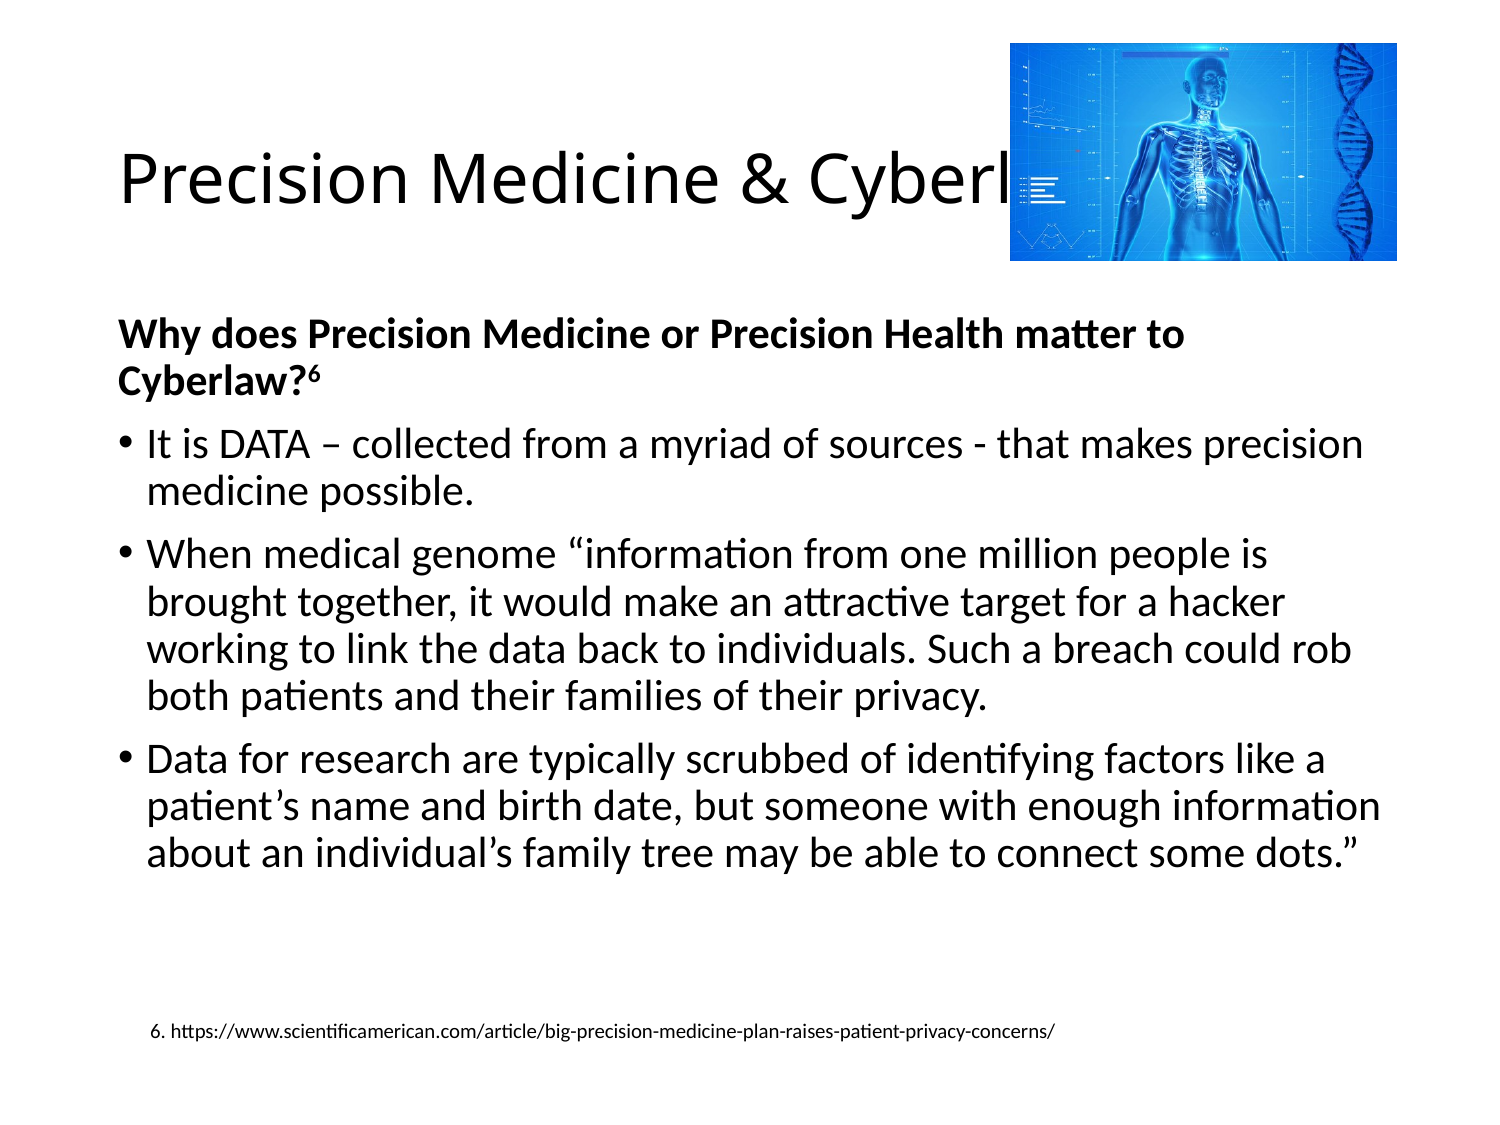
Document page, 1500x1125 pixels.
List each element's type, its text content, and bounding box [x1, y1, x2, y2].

text_box 6. https://www.scientificamerican.com/article/big-precision-medicine-plan-raises-patient-privacy-concerns/ [135, 1010, 1365, 1051]
title Precision Medicine & Cyberlaw [102, 114, 1398, 302]
picture [1010, 43, 1397, 261]
list Why does Precision Medicine or Precision Health matter to Cyberlaw?6 It is DATA – collected from a myriad of sources - that makes precision medicine possible. When medical genome “information from one million people is brought together, it would make an attractive target for a hacker working to link the data back to individuals. Such a breach could rob both patients and their families of their privacy. Data for research are typically scrubbed of identifying factors like a patient’s name and birth date, but someone with enough information about an individual’s family tree may be able to connect some dots.” [102, 302, 1398, 958]
